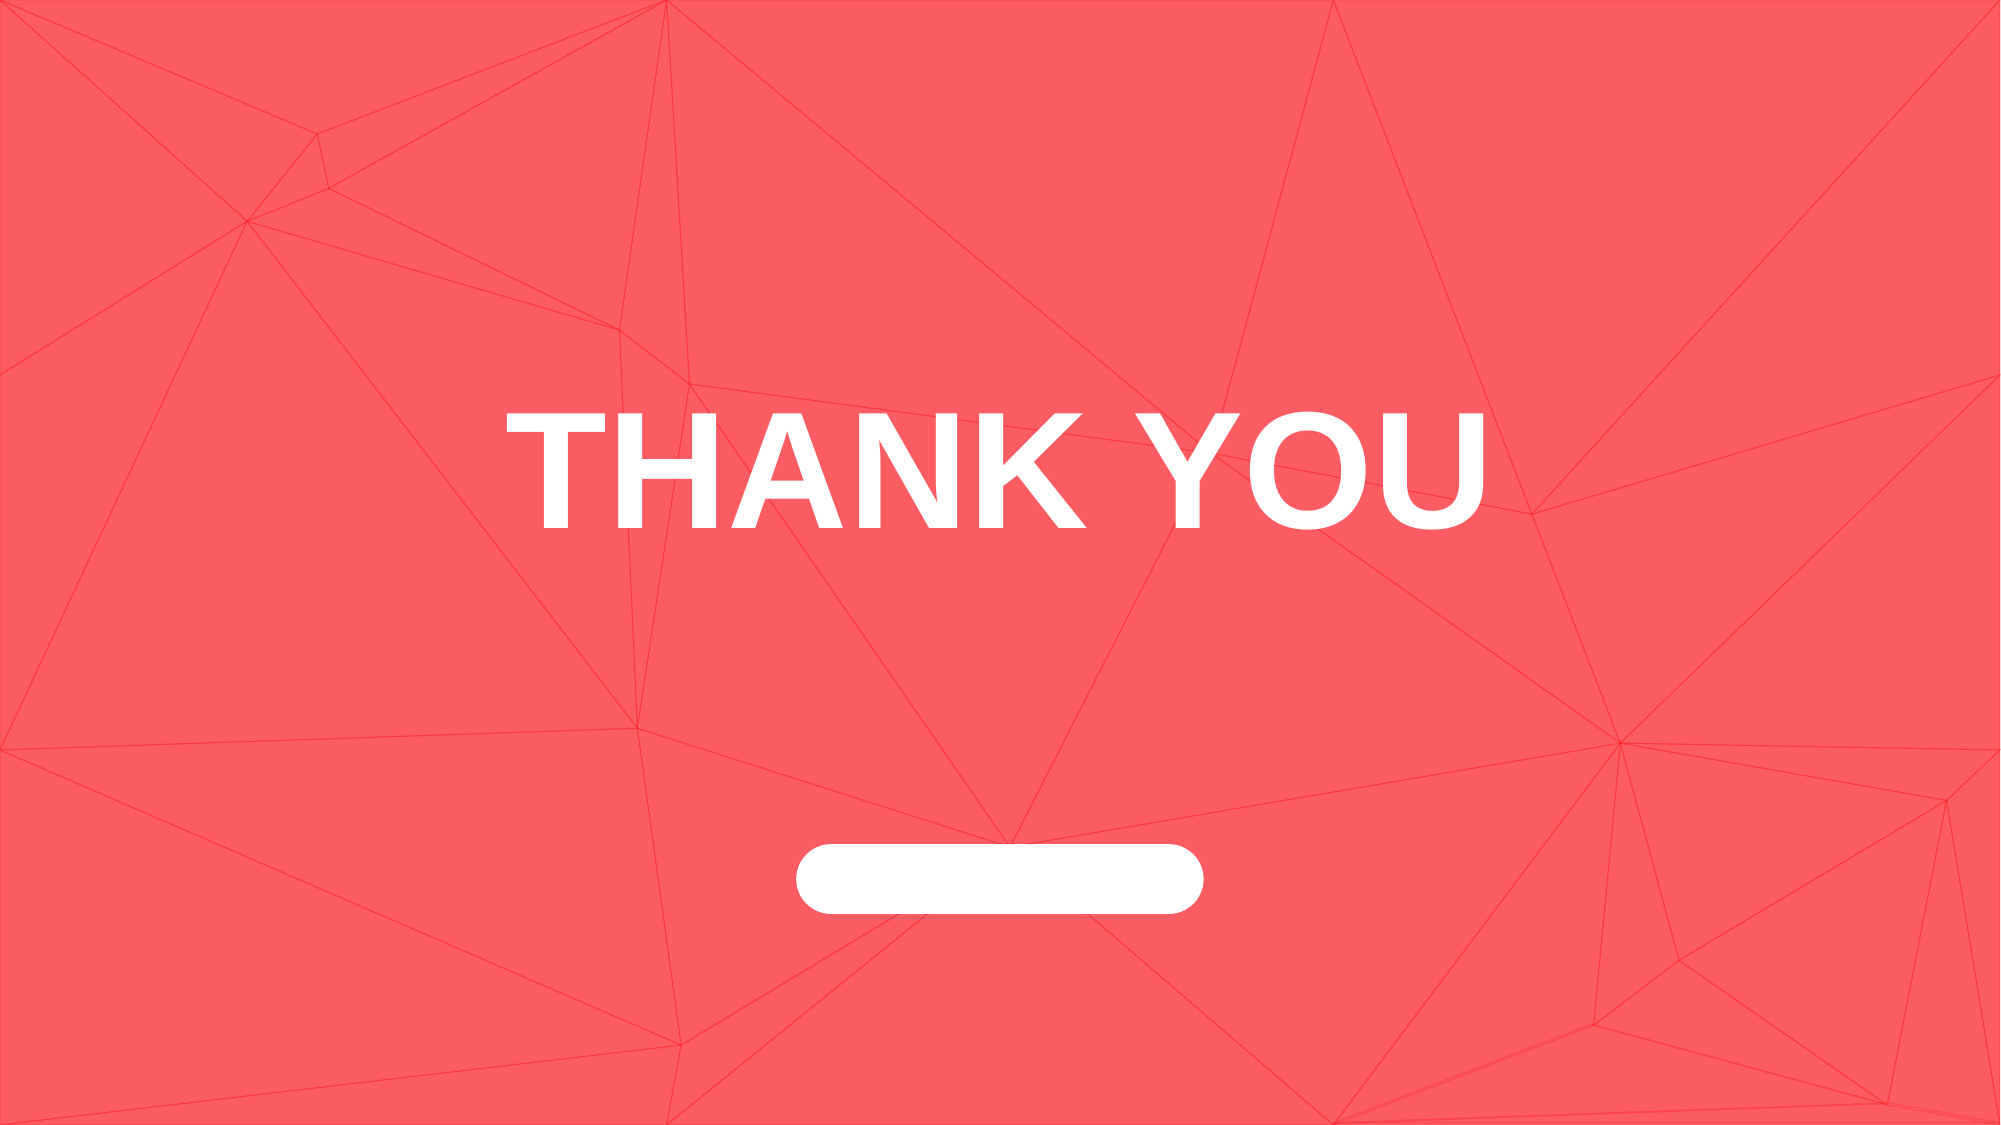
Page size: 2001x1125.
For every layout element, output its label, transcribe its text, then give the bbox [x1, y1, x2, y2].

list THANK YOU [293, 294, 1707, 547]
